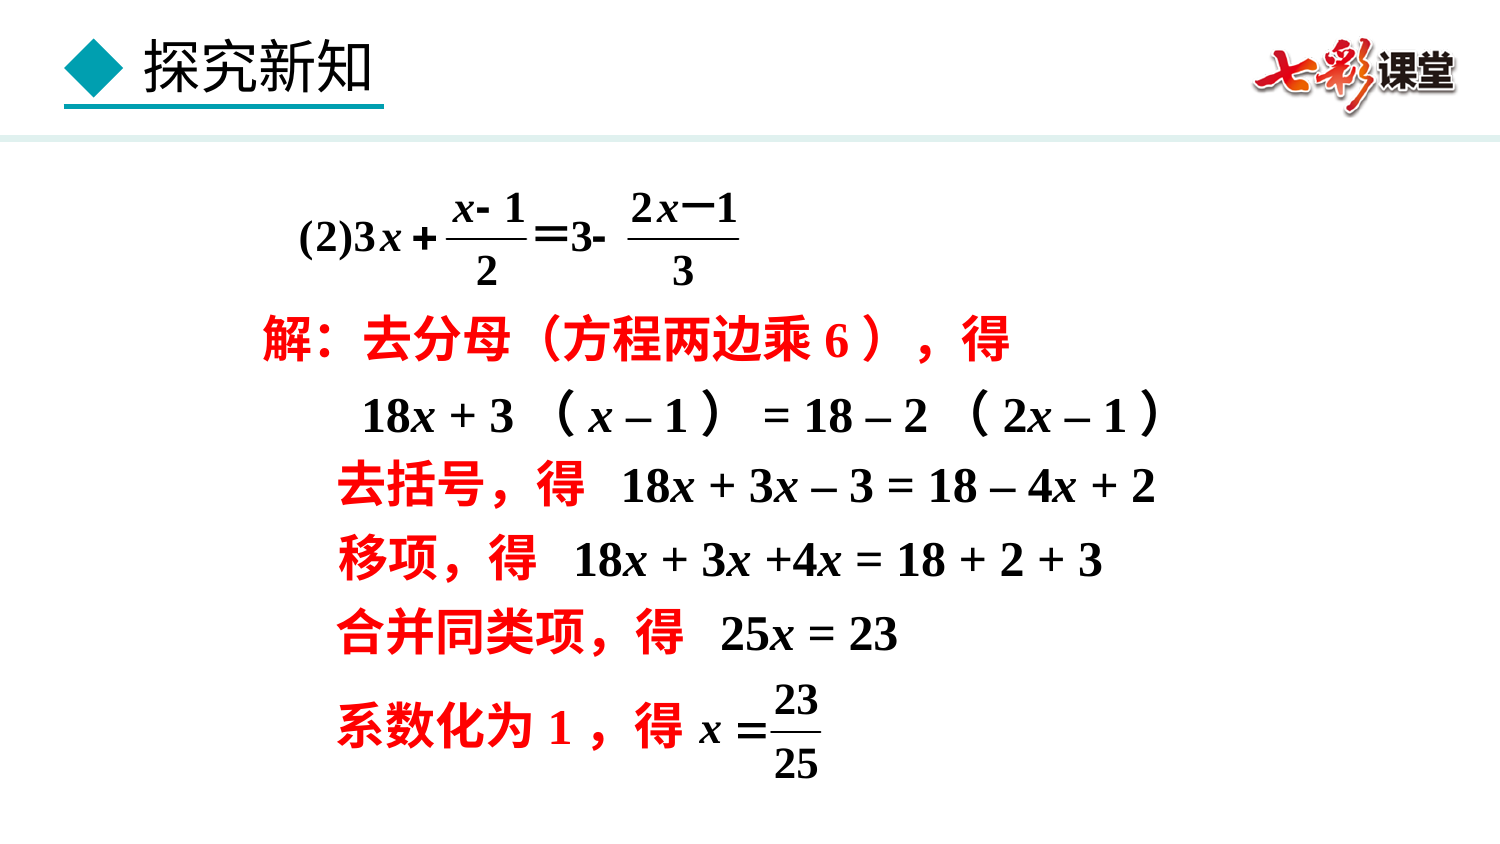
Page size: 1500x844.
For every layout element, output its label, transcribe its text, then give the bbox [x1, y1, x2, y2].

text_box 解：去分母（方程两边乘6），得 [247, 300, 1027, 376]
picture [1249, 32, 1461, 118]
text_box 系数化为1，得 [320, 686, 683, 762]
text_box 18x + 3（x – 1）= 18 – 2（2x – 1） [346, 374, 1205, 450]
text_box 去括号，得 18x + 3x – 3 = 18 – 4x + 2 [321, 445, 1197, 521]
text_box 移项，得 18x + 3x +4x = 18 + 2 + 3 [323, 519, 1143, 595]
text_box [293, 176, 748, 296]
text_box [689, 668, 829, 790]
text_box 合并同类项，得 25x = 23 [320, 593, 939, 669]
